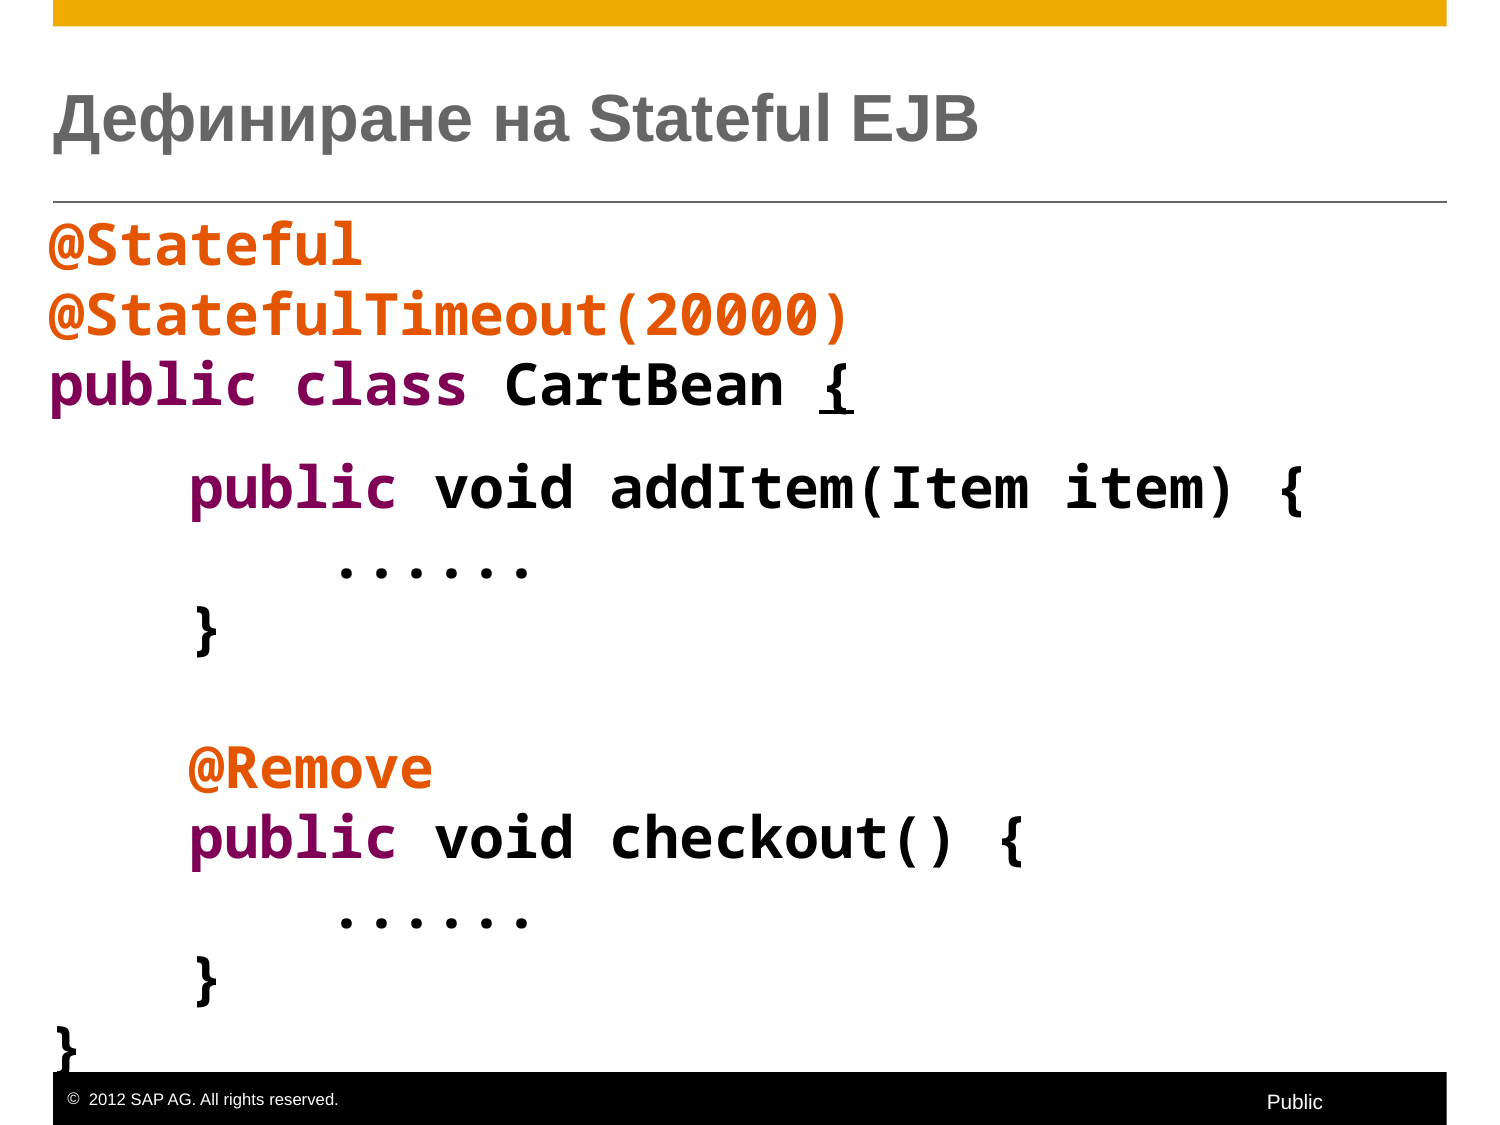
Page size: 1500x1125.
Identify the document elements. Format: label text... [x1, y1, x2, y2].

title Дефиниране на Stateful EJB [53, 53, 1447, 178]
list @Stateful @StatefulTimeout(20000) public class CartBean { public void addItem(Item item) { ...... } @Remove public void checkout() { ...... } } [49, 206, 1443, 1069]
